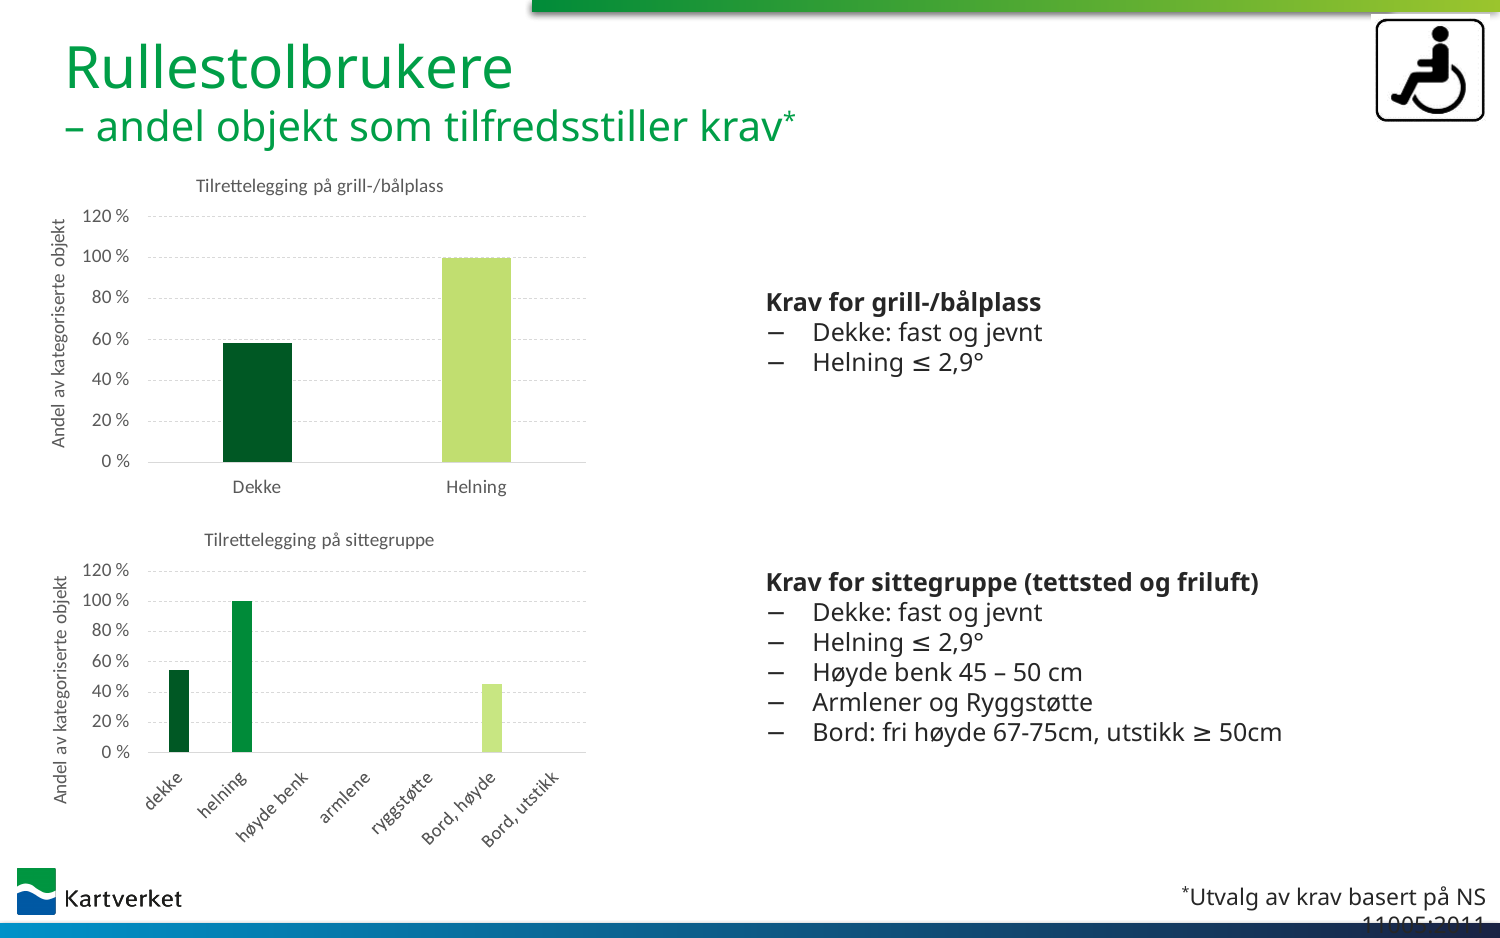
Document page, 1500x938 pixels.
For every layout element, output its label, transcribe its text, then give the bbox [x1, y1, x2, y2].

text_box Rullestolbrukere – andel objekt som tilfredsstiller krav* [49, 14, 1431, 158]
picture [41, 520, 597, 859]
text_box Krav for sittegruppe (tettsted og friluft) Dekke: fast og jevnt Helning ≤ 2,9° Høyde benk 45 – 50 cm Armlener og Ryggstøtte Bord: fri høyde 67-75cm, utstikk ≥ 50cm [750, 559, 1500, 754]
text_box Krav for grill-/bålplass Dekke: fast og jevnt Helning ≤ 2,9° [750, 279, 1452, 384]
text_box *Utvalg av krav basert på NS 11005:2011 [1068, 873, 1500, 938]
picture [41, 166, 597, 505]
picture [1371, 13, 1491, 127]
